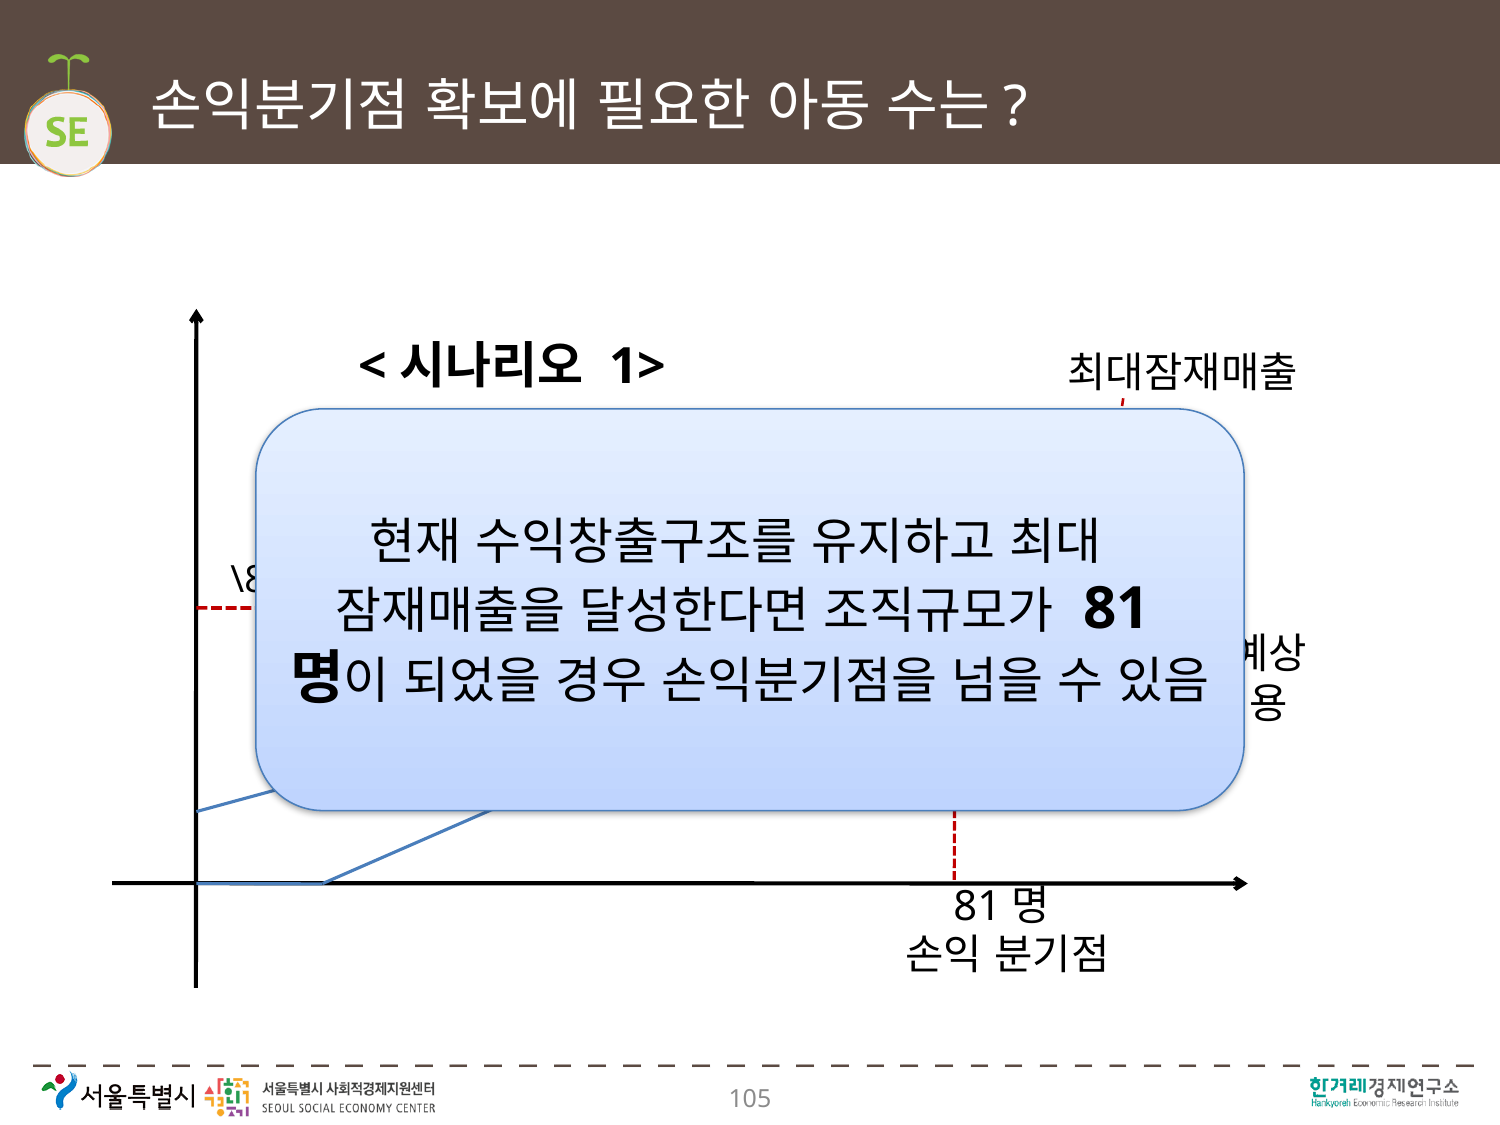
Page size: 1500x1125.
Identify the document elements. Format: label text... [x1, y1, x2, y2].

slide_number 105 [696, 1069, 804, 1125]
picture [0, 0, 1500, 1125]
title 손익분기점 확보에 필요한 아동 수는? [135, 45, 1463, 161]
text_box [111, 308, 1377, 988]
